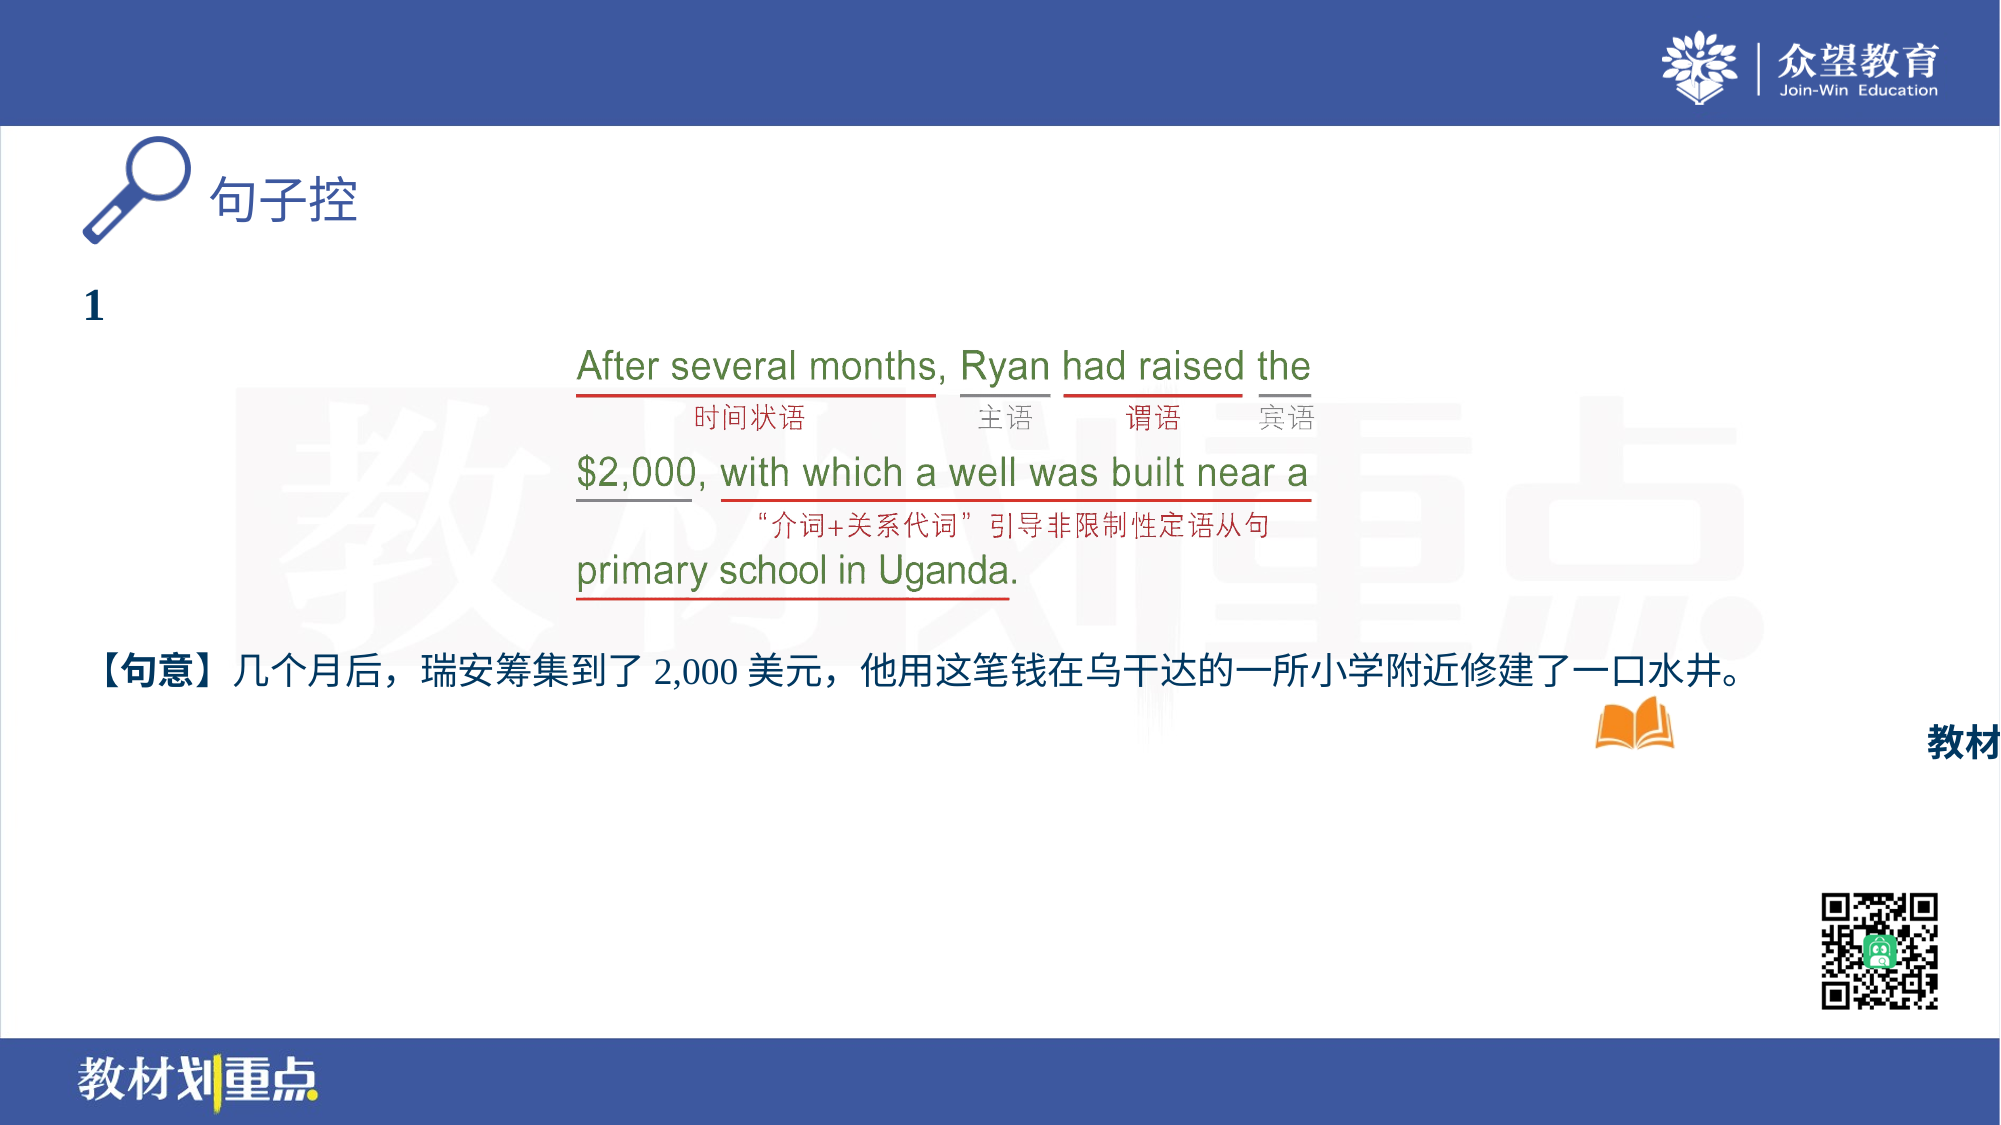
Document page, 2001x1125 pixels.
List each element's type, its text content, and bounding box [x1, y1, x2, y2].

text_box 1 [82, 247, 1817, 387]
text_box 【句意】几个月后，瑞安筹集到了2,000美元，他用这笔钱在乌干达的一所小学附近修建了一口水井。 教材P19 [82, 622, 1817, 757]
picture [0, 0, 2000, 1125]
